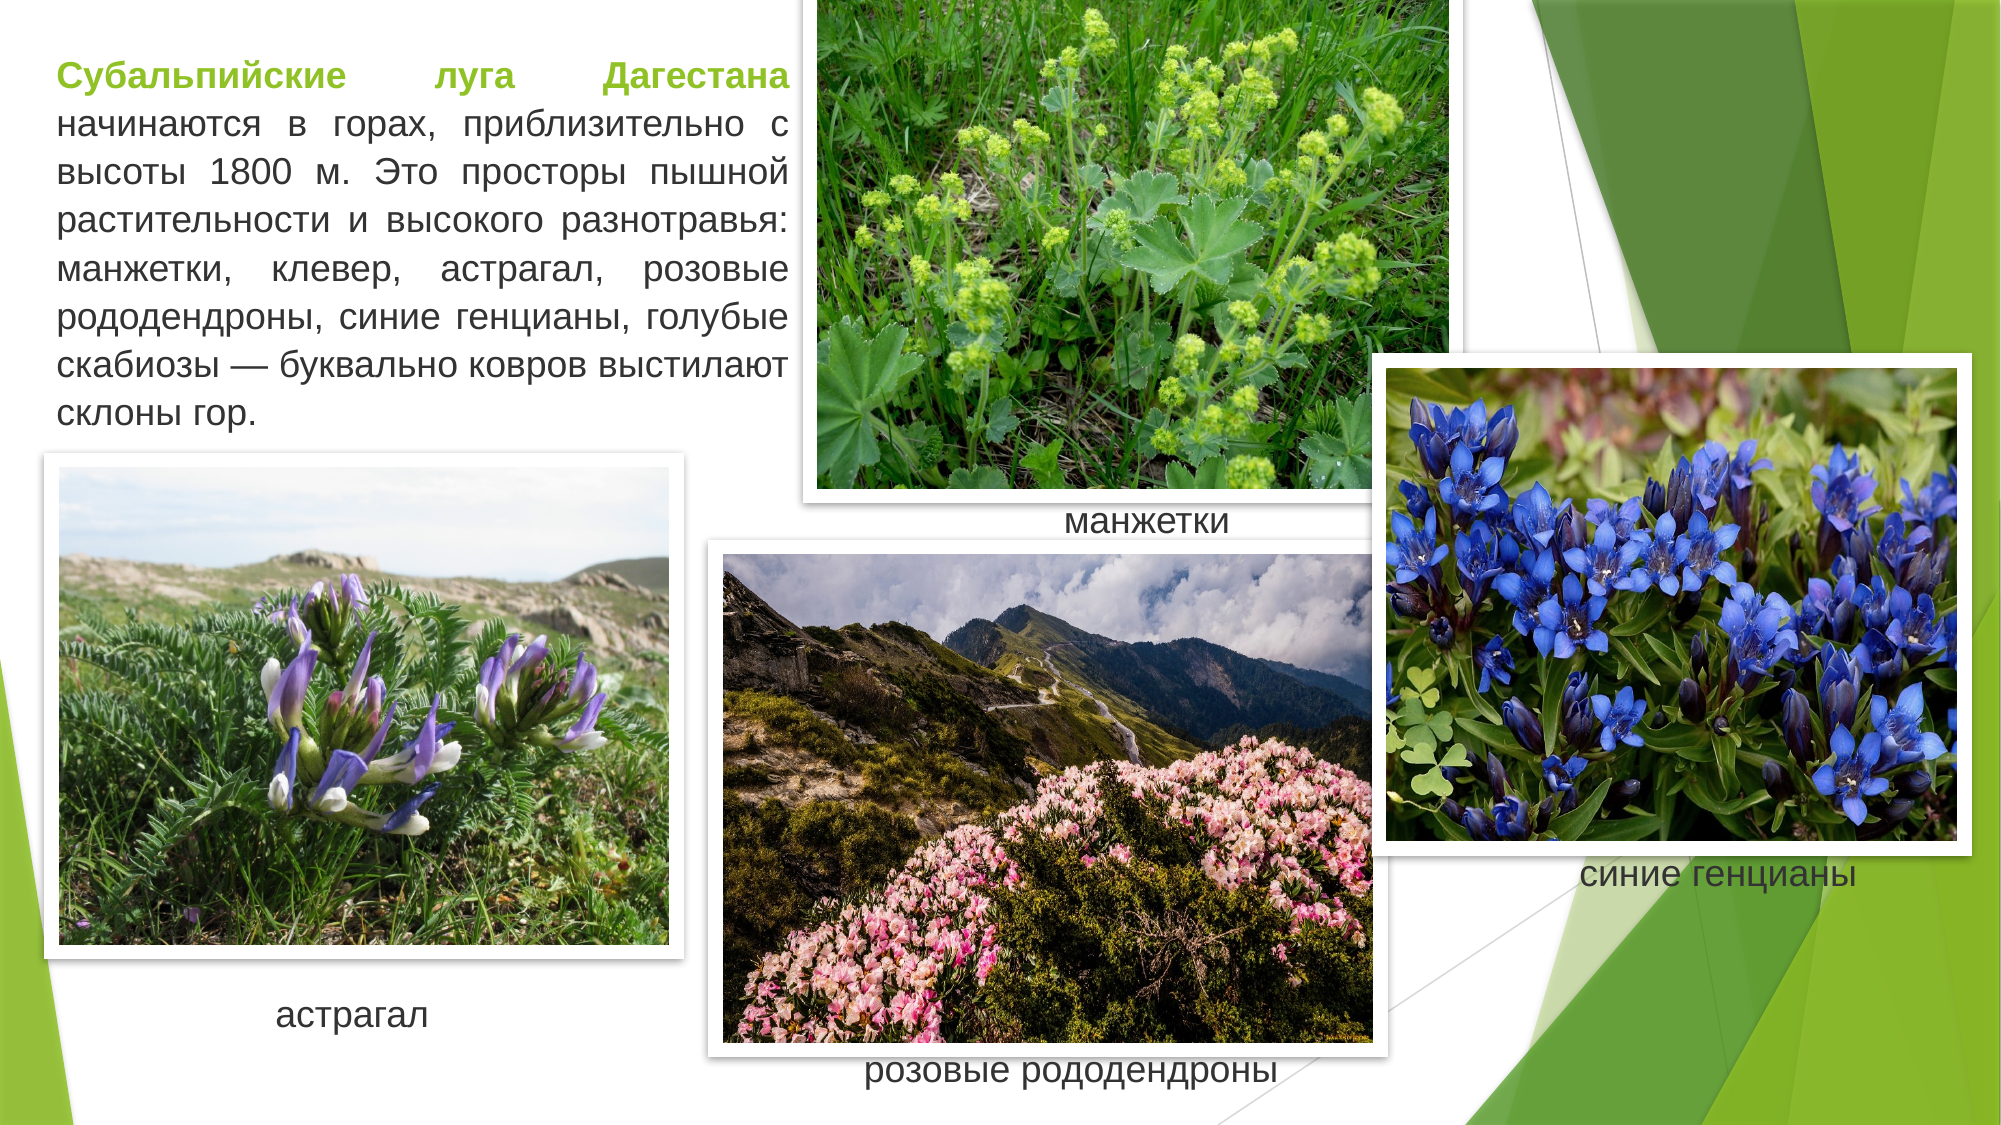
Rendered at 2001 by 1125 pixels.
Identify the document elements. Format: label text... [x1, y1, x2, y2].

text_box манжетки [1048, 498, 1246, 537]
text_box розовые рододендроны [849, 1052, 1294, 1098]
picture [57, 466, 670, 946]
picture [816, 0, 1958, 842]
text_box синие генцианы [1564, 850, 1873, 902]
text_box астрагал [260, 982, 445, 1042]
text_box Субальпийские луга Дагестана начинаются в горах, приблизительно с высоты 1800 м. Это просторы пышной растительности и высокого разнотравья: манжетки, клевер, астрагал, розовые рододендроны, синие генцианы, голубые скабиозы — буквально ковров выстилают склоны гор. [41, 40, 797, 441]
picture [721, 553, 1374, 1044]
